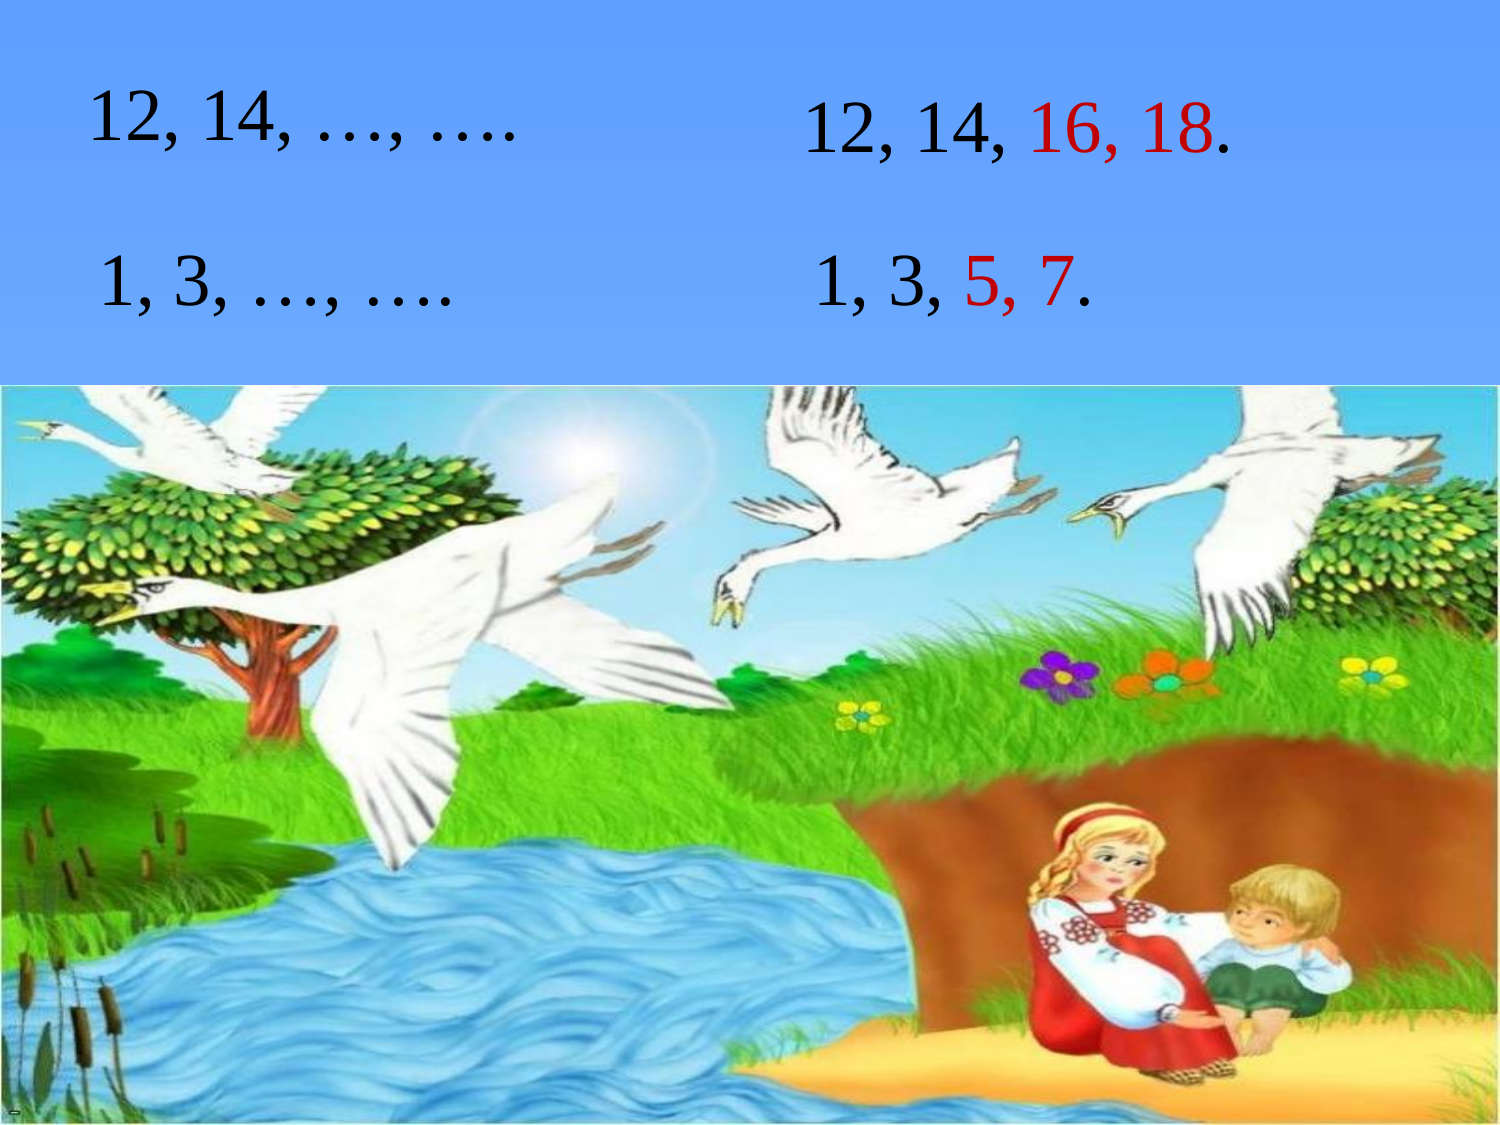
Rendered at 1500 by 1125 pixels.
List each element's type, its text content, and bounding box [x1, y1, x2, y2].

text_box 1, 3, …, …. [83, 222, 470, 328]
text_box 1, 3, 5, 7. [798, 222, 1110, 328]
text_box 12, 14, 16, 18. [787, 70, 1249, 175]
picture [0, 385, 1500, 1125]
text_box 12, 14, …, …. [72, 58, 534, 164]
